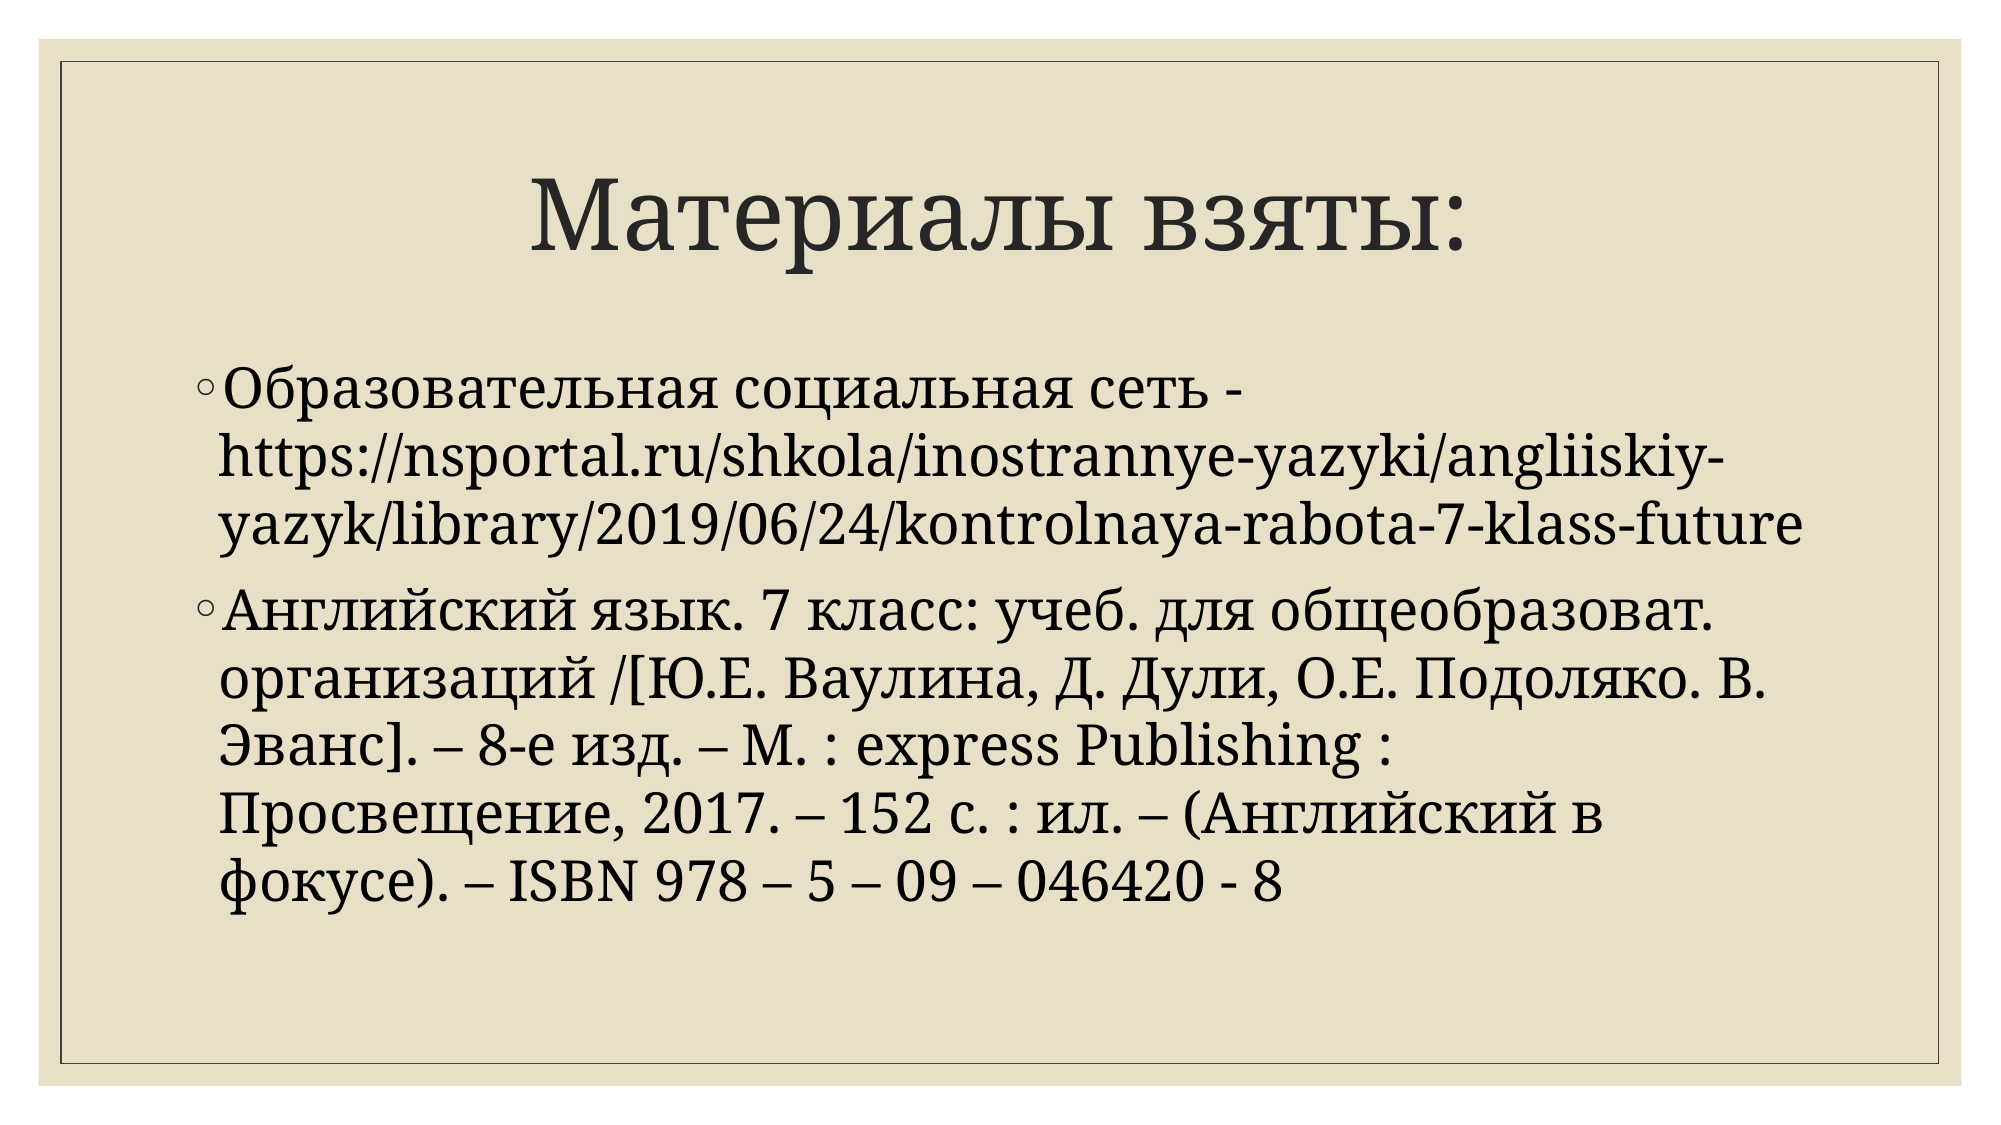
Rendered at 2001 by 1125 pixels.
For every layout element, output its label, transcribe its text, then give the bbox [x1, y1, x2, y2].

title Материалы взяты: [174, 105, 1825, 331]
list Образовательная социальная сеть - https://nsportal.ru/shkola/inostrannye-yazyki/angliiskiy-yazyk/library/2019/06/24/kontrolnaya-rabota-7-klass-future Английский язык. 7 класс: учеб. для общеобразоват. организаций /[Ю.Е. Ваулина, Д. Дули, О.Е. Подоляко. В. Эванс]. – 8-е изд. – М. : express Publishing : Просвещение, 2017. – 152 с. : ил. – (Английский в фокусе). – ISBN 978 – 5 – 09 – 046420 - 8 [174, 345, 1825, 990]
